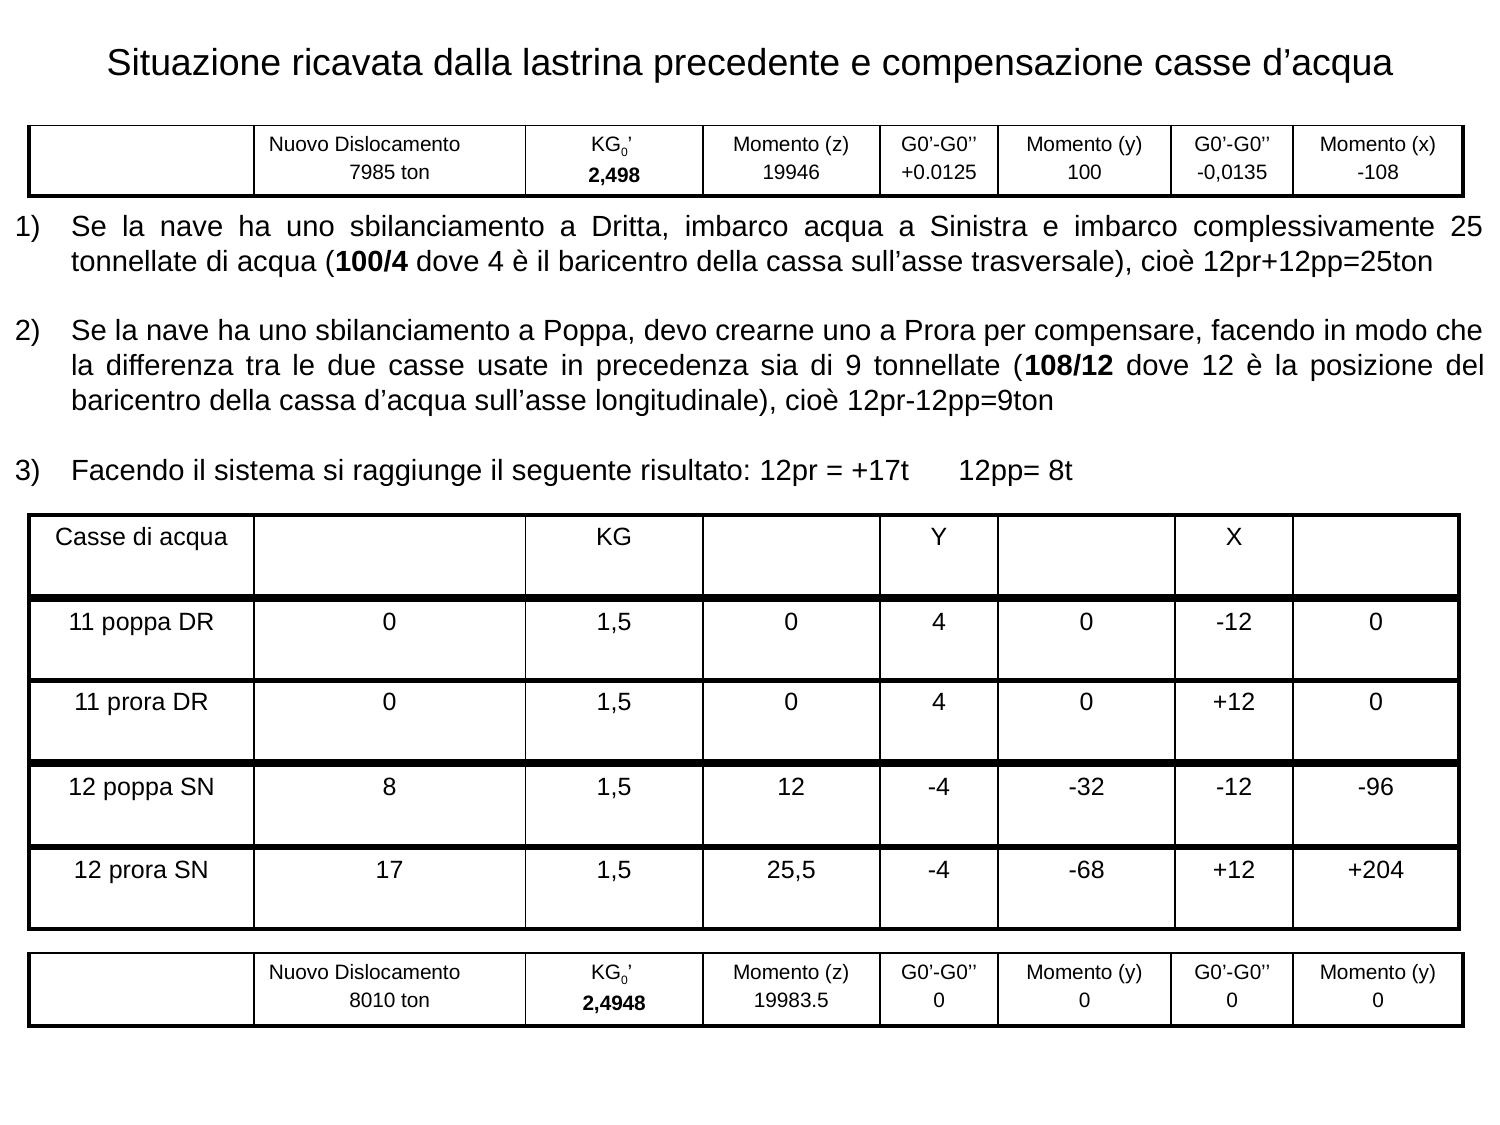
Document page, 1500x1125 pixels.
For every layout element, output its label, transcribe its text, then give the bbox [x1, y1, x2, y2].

table_header G0’-G0’’ 0 [1172, 954, 1292, 1024]
table_header -32 [999, 767, 1174, 844]
table_header 4 [881, 602, 997, 678]
table_header Momento (x) -108 [1294, 126, 1461, 194]
table_header 12 poppa SN [31, 767, 253, 844]
table_header 11 poppa DR [31, 602, 253, 678]
table_header +204 [1294, 850, 1457, 927]
table_header Momento (z) 19983.5 [704, 954, 879, 1024]
table_header 1,5 [526, 683, 702, 759]
table_header KG0’ 2,498 [526, 126, 702, 194]
table_header -96 [1294, 767, 1457, 844]
table_header Momento (y) 100 [999, 126, 1170, 194]
table_header [1294, 517, 1457, 594]
table_header [31, 954, 253, 1024]
table_header 25,5 [704, 850, 879, 927]
table_header [704, 517, 879, 594]
table_header 1,5 [526, 602, 702, 678]
text_box Se la nave ha uno sbilanciamento a Dritta, imbarco acqua a Sinistra e imbarco complessivamente 25 tonnellate di acqua (100/4 dove 4 è il baricentro della cassa sull’asse trasversale), cioè 12pr+12pp=25ton Se la nave ha uno sbilanciamento a Poppa, devo crearne uno a Prora per compensare, facendo in modo che la differenza tra le due casse usate in precedenza sia di 9 tonnellate (108/12 dove 12 è la posizione del baricentro della cassa d’acqua sull’asse longitudinale), cioè 12pr-12pp=9ton Facendo il sistema si raggiunge il seguente risultato: 12pr = +17t 12pp= 8t [0, 199, 1500, 494]
table_header 12 [704, 767, 879, 844]
table_header 8 [255, 767, 525, 844]
table_header KG [526, 517, 702, 594]
table_header Casse di acqua [31, 517, 253, 594]
table_header -12 [1176, 602, 1292, 678]
table_header 0 [999, 683, 1174, 759]
table_header 0 [255, 683, 525, 759]
table_header Momento (y) 0 [999, 954, 1170, 1024]
table_header 1,5 [526, 767, 702, 844]
table_header -4 [881, 850, 997, 927]
table_header G0’-G0’’ -0,0135 [1172, 126, 1292, 194]
table_header 0 [999, 602, 1174, 678]
table_header G0’-G0’’ 0 [881, 954, 997, 1024]
table_header Nuovo Dislocamento 8010 ton [255, 954, 525, 1024]
table_header X [1176, 517, 1292, 594]
table_header 12 prora SN [31, 850, 253, 927]
table_header 11 prora DR [31, 683, 253, 759]
text_box Situazione ricavata dalla lastrina precedente e compensazione casse d’acqua [53, 30, 1447, 91]
table_header +12 [1176, 850, 1292, 927]
table_header -4 [881, 767, 997, 844]
table_header [255, 517, 525, 594]
table_header 1,5 [526, 850, 702, 927]
table_header Momento (z) 19946 [704, 126, 879, 194]
table_header [31, 126, 253, 194]
table_header 0 [704, 683, 879, 759]
table_header 0 [1294, 683, 1457, 759]
table_header 0 [704, 602, 879, 678]
table_header G0’-G0’’ +0.0125 [881, 126, 997, 194]
table_header 0 [1294, 602, 1457, 678]
table_header -68 [999, 850, 1174, 927]
table_header -12 [1176, 767, 1292, 844]
table_header [999, 517, 1174, 594]
table_header 17 [255, 850, 525, 927]
table_header Y [881, 517, 997, 594]
table_header Momento (y) 0 [1294, 954, 1461, 1024]
table_header 4 [881, 683, 997, 759]
table_header Nuovo Dislocamento 7985 ton [255, 126, 525, 194]
table_header 0 [255, 602, 525, 678]
table_header KG0’ 2,4948 [526, 954, 702, 1024]
table_header +12 [1176, 683, 1292, 759]
